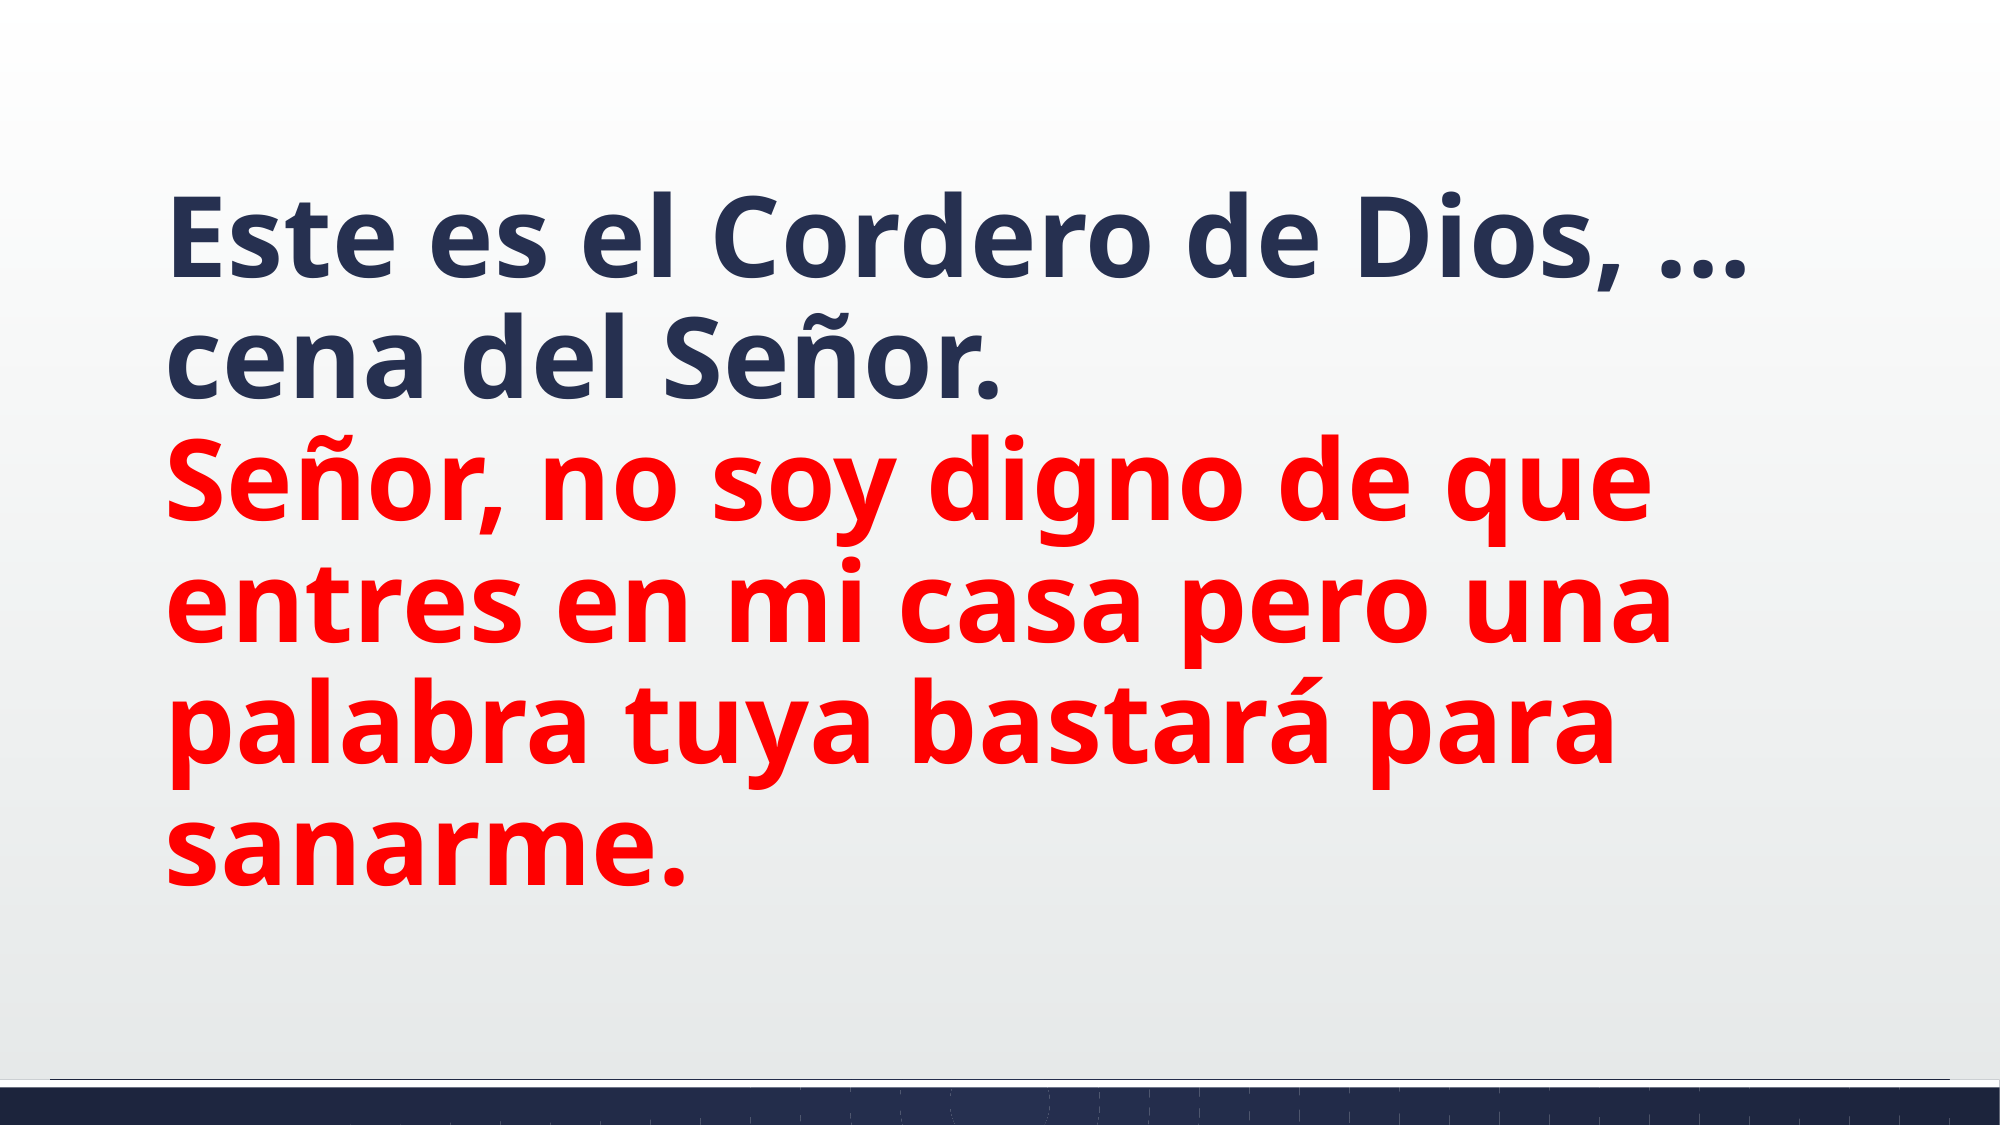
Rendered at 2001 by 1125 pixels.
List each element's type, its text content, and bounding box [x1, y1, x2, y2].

title Este es el Cordero de Dios, … cena del Señor. Señor, no soy digno de que entres en mi casa pero una palabra tuya bastará para sanarme. [149, 231, 1886, 917]
